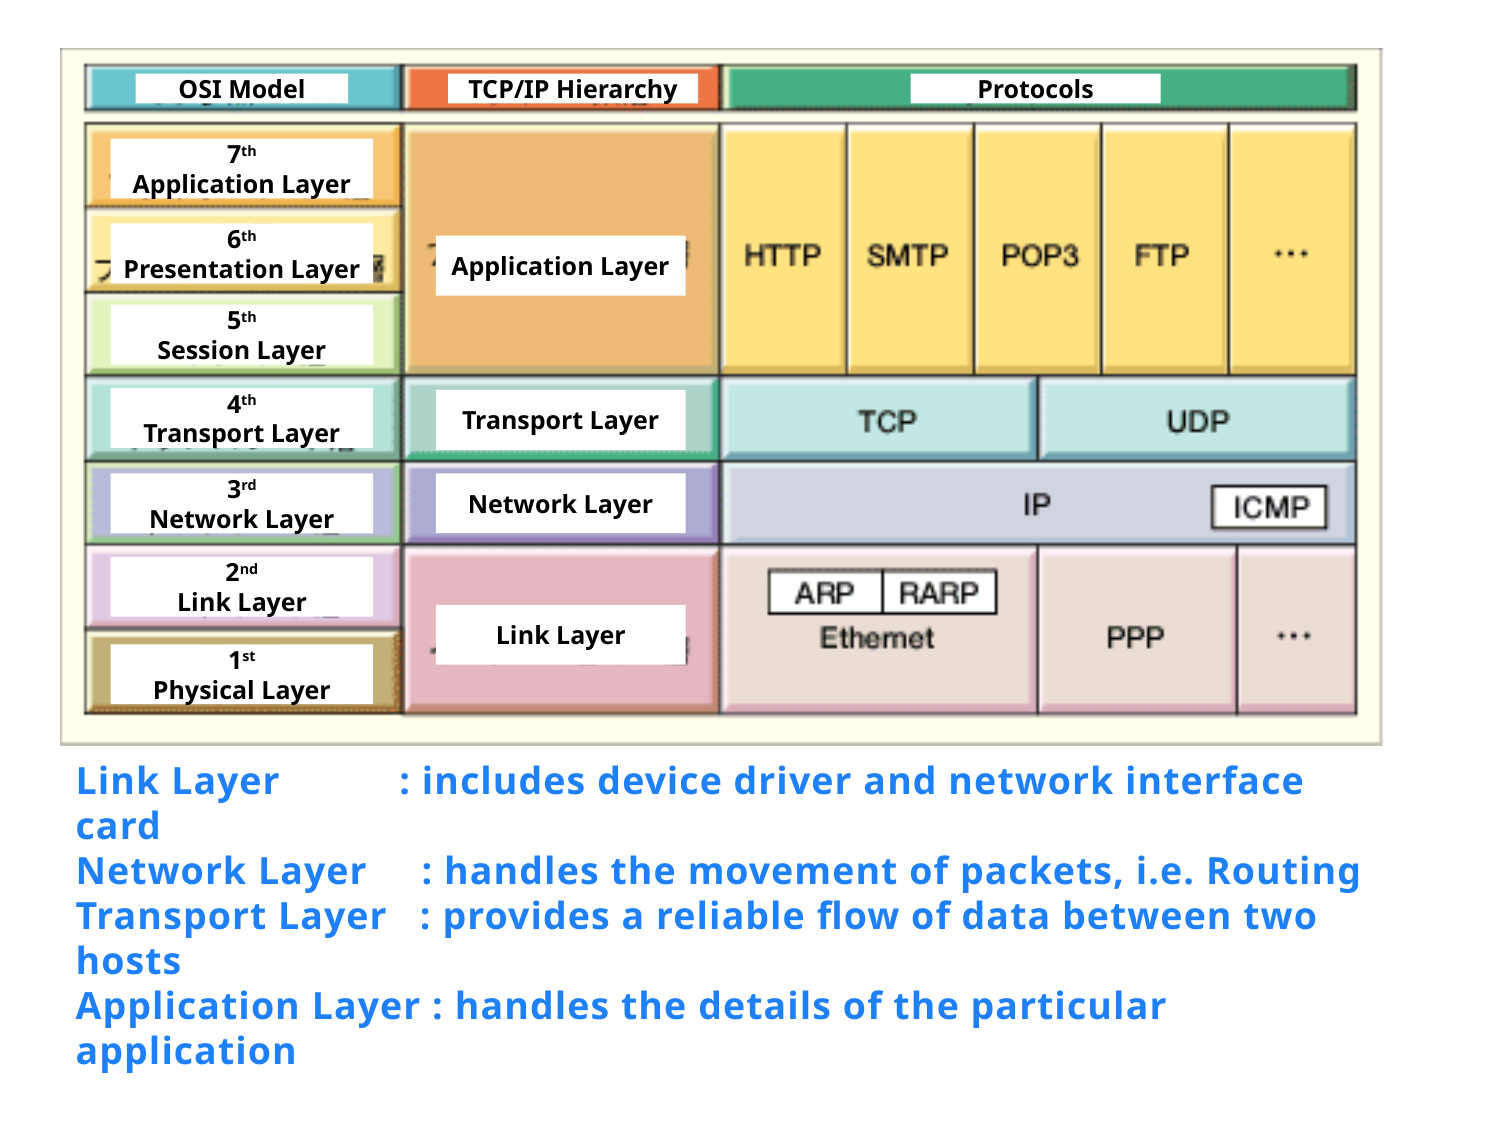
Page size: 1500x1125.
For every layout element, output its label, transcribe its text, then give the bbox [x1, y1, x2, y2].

text_box Link Layer : includes device driver and network interface card Network Layer : handles the movement of packets, i.e. Routing Transport Layer : provides a reliable flow of data between two hosts Application Layer : handles the details of the particular application [60, 749, 1401, 1080]
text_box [60, 48, 1386, 746]
